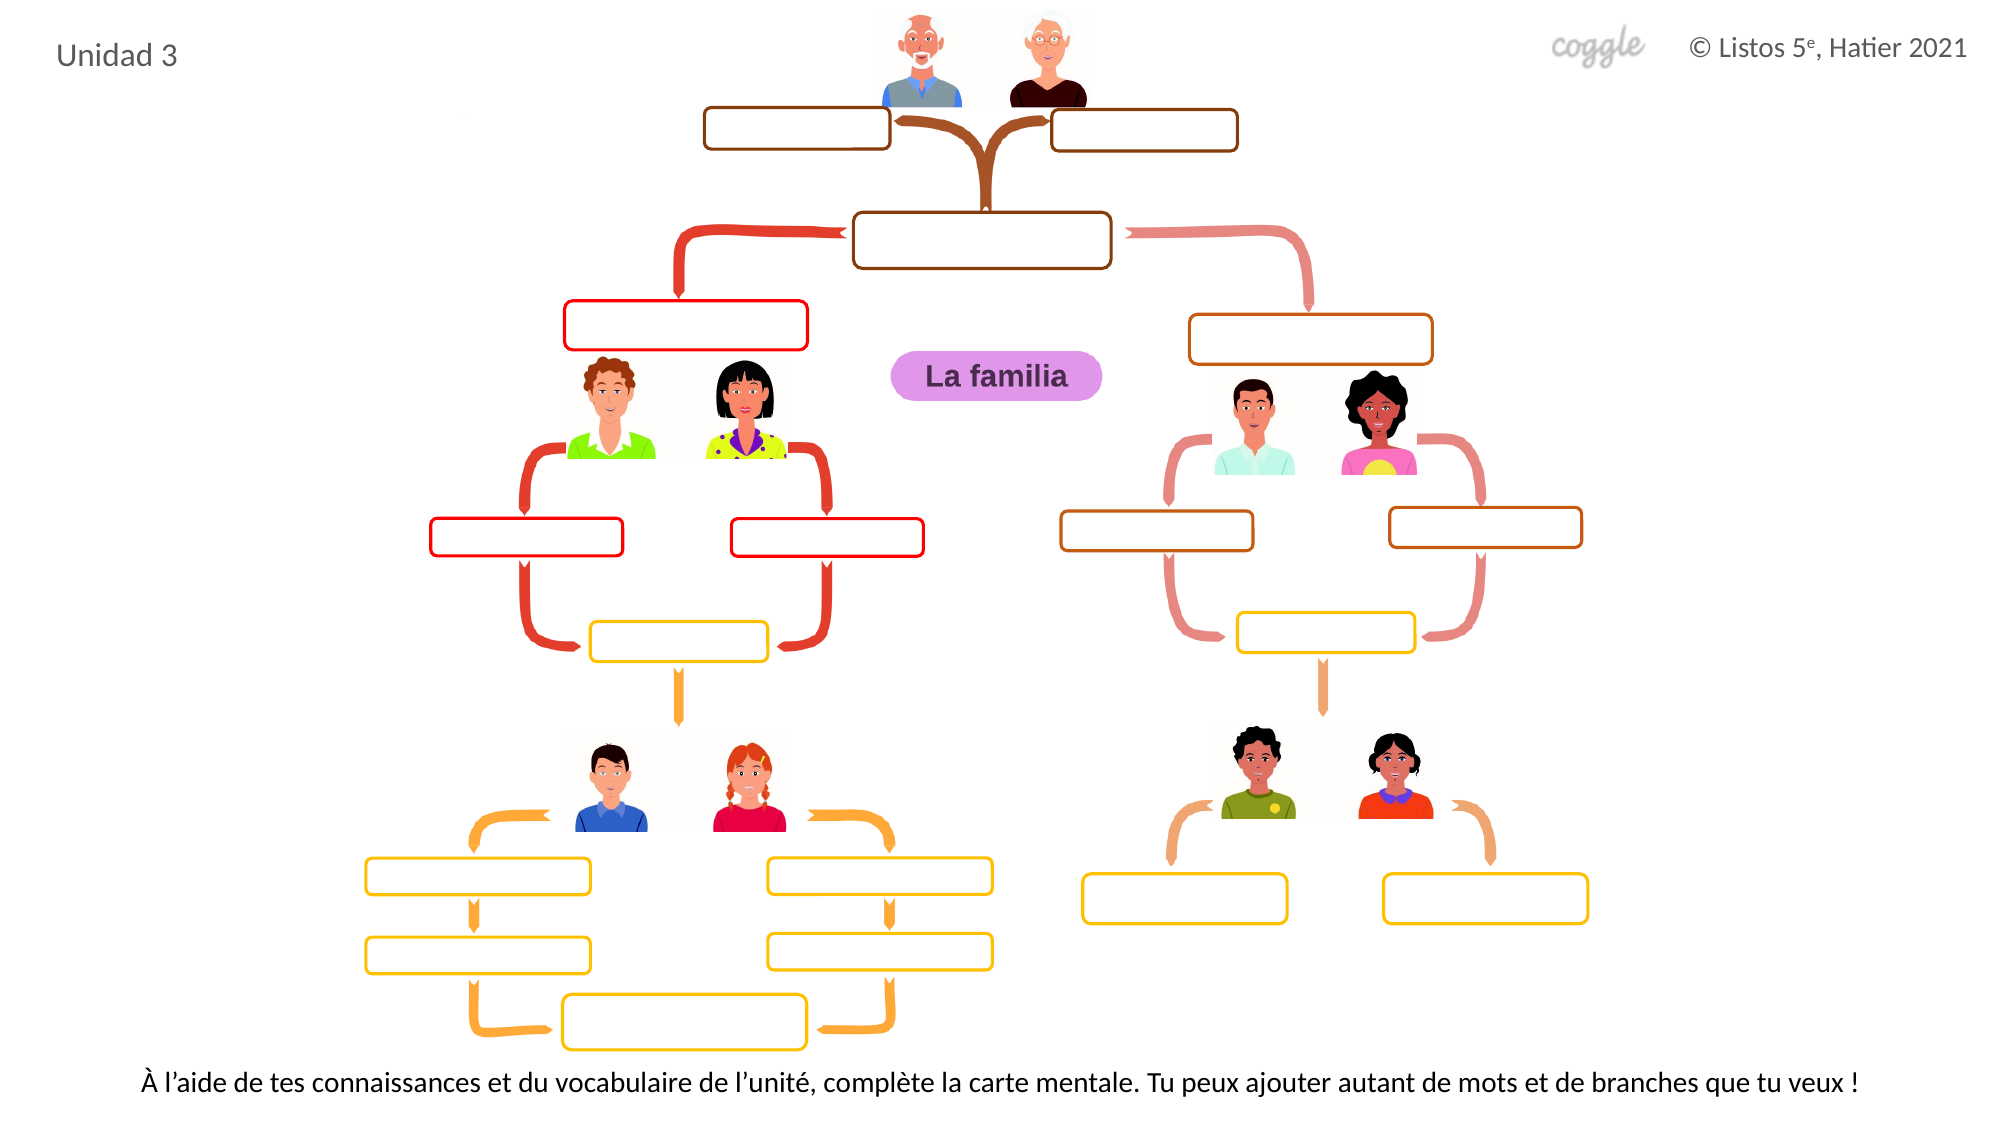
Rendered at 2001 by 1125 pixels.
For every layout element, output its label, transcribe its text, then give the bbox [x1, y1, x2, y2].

text_box [429, 517, 463, 557]
picture [872, 9, 1093, 108]
text_box [364, 857, 463, 896]
text_box [1502, 506, 1583, 549]
text_box [364, 936, 463, 975]
picture [463, 115, 1502, 1045]
text_box [562, 1045, 807, 1051]
text_box [1051, 108, 1239, 115]
text_box Unidad 3 [41, 25, 212, 80]
text_box [1502, 872, 1589, 925]
text_box © Listos 5e, Hatier 2021 [1674, 21, 2000, 71]
picture [1529, 15, 1674, 77]
text_box À l’aide de tes connaissances et du vocabulaire de l’unité, complète la carte mentale. Tu peux ajouter autant de mots et de branches que tu veux ! [126, 1055, 1894, 1106]
text_box [703, 106, 891, 115]
